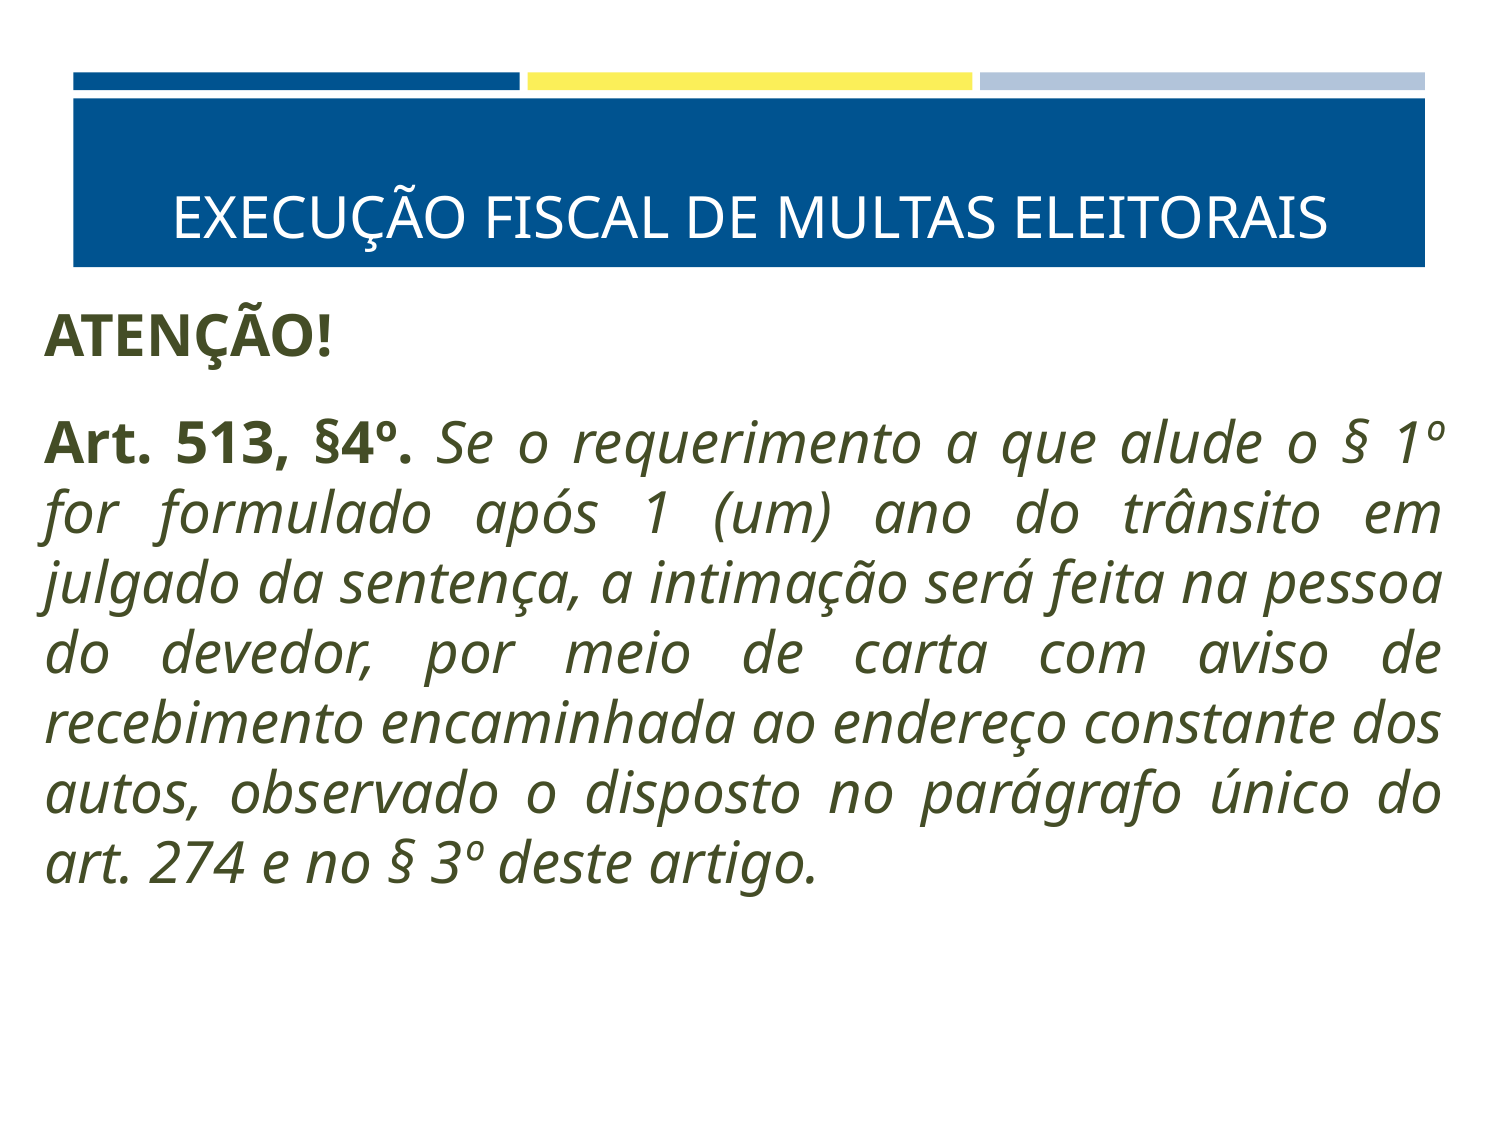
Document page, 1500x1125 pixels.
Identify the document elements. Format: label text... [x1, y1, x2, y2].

title EXECUÇÃO FISCAL DE MULTAS ELEITORAIS [95, 112, 1406, 259]
list ATENÇÃO! Art. 513, §4º. Se o requerimento a que alude o § 1º for formulado após 1 (um) ano do trânsito em julgado da sentença, a intimação será feita na pessoa do devedor, por meio de carta com aviso de recebimento encaminhada ao endereço constante dos autos, observado o disposto no parágrafo único do art. 274 e no § 3º deste artigo. [29, 290, 1459, 1094]
